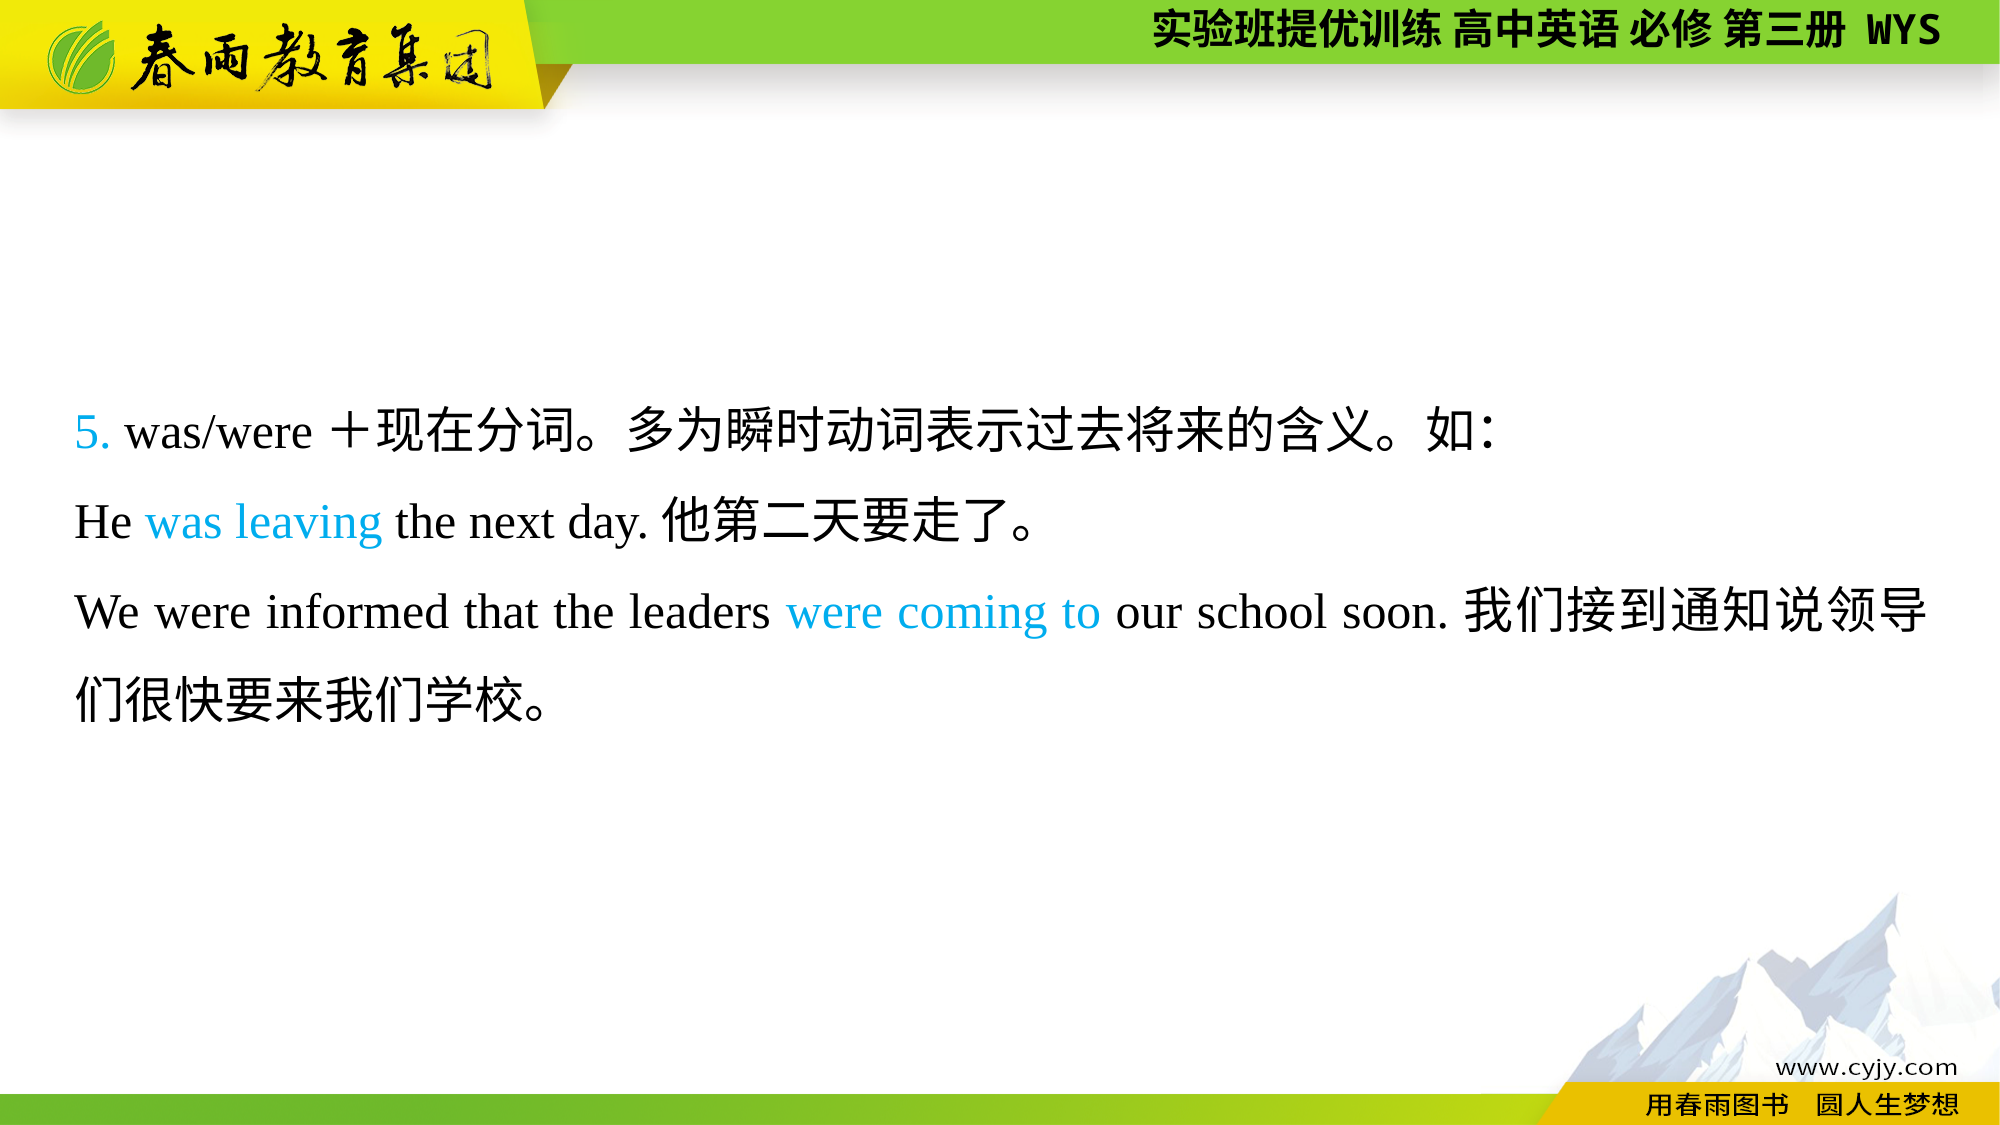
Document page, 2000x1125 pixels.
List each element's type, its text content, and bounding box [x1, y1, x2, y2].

picture [0, 0, 2000, 1125]
list 5. was/were＋现在分词。多为瞬时动词表示过去将来的含义。如： He was leaving the next day.他第二天要走了。 We were informed that the leaders were coming to our school soon.我们接到通知说领导们很快要来我们学校。 [59, 360, 1944, 728]
